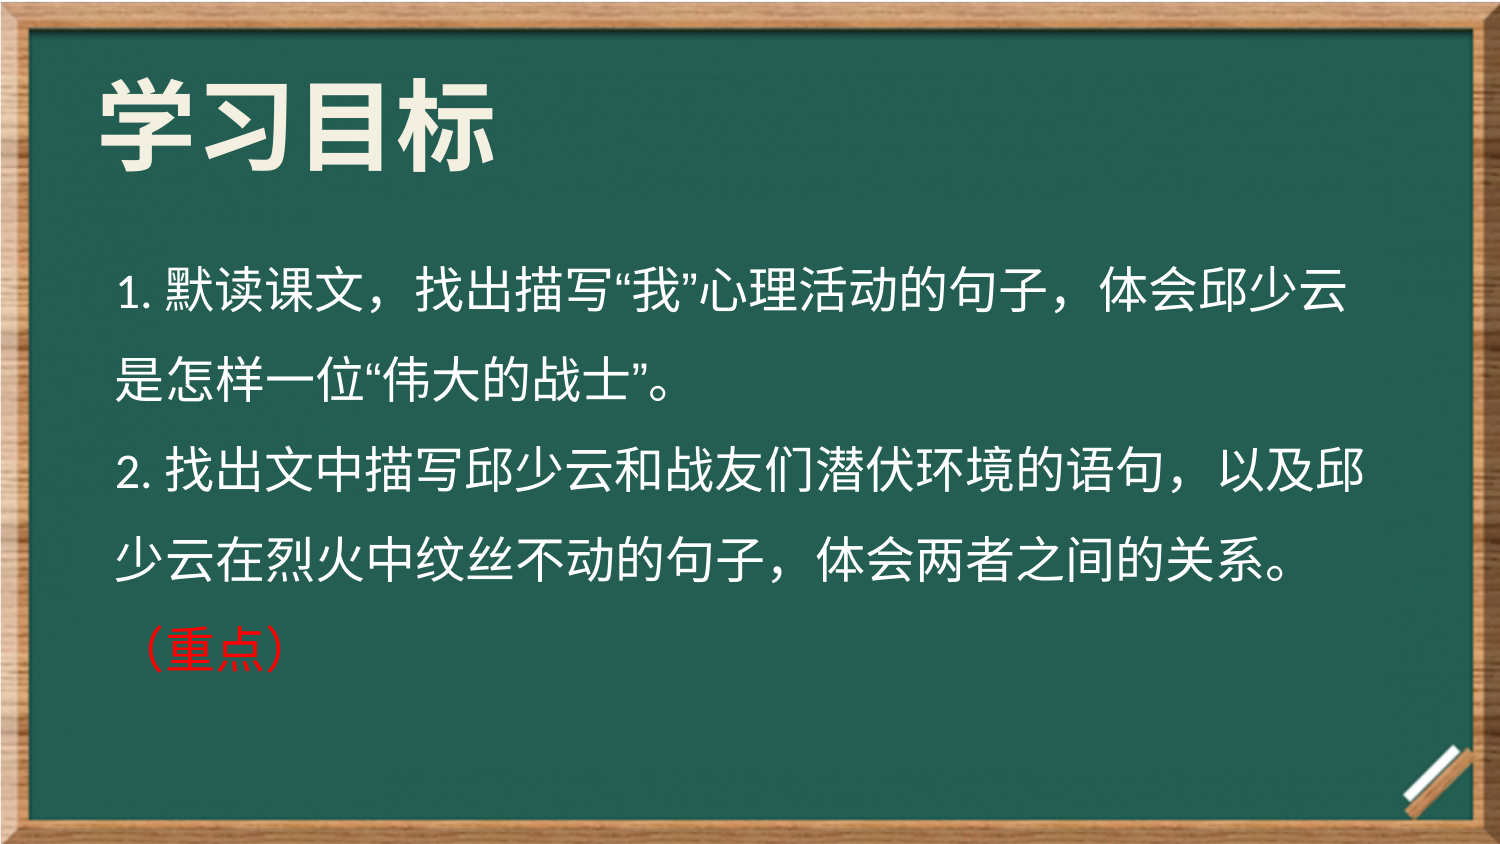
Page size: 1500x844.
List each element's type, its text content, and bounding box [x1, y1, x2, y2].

picture [0, 0, 1500, 844]
text_box 学习目标 [81, 55, 512, 191]
text_box 1.默读课文，找出描写“我”心理活动的句子，体会邱少云是怎样一位“伟大的战士”。 2.找出文中描写邱少云和战友们潜伏环境的语句，以及邱少云在烈火中纹丝不动的句子，体会两者之间的关系。（重点） [100, 220, 1400, 686]
